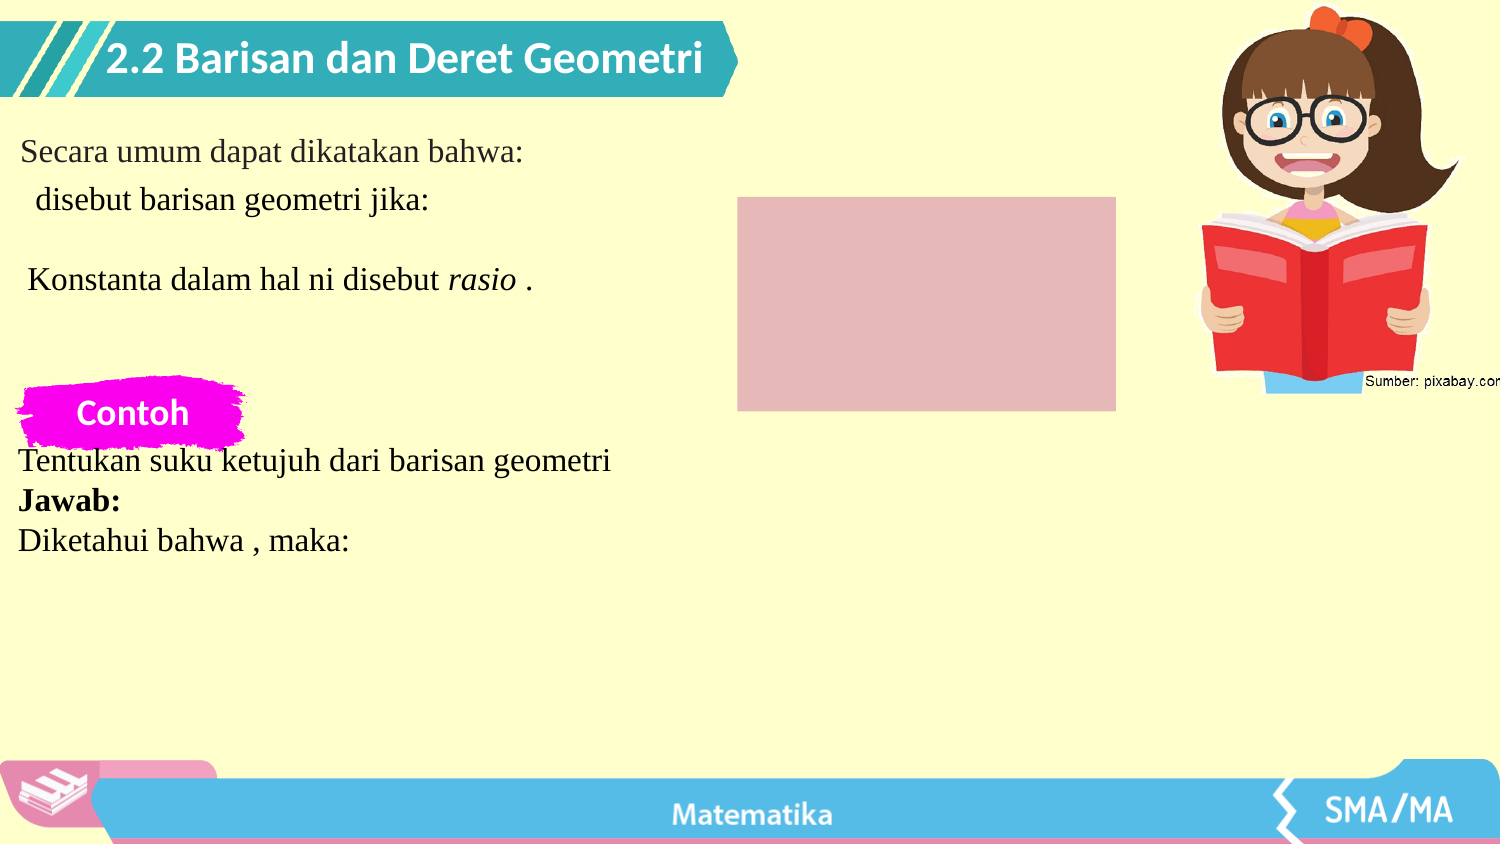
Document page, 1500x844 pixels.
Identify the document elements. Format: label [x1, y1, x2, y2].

text_box [5, 121, 844, 326]
text_box [0, 20, 754, 97]
picture [0, 759, 1500, 844]
picture [1099, 0, 1500, 397]
text_box [14, 375, 250, 455]
